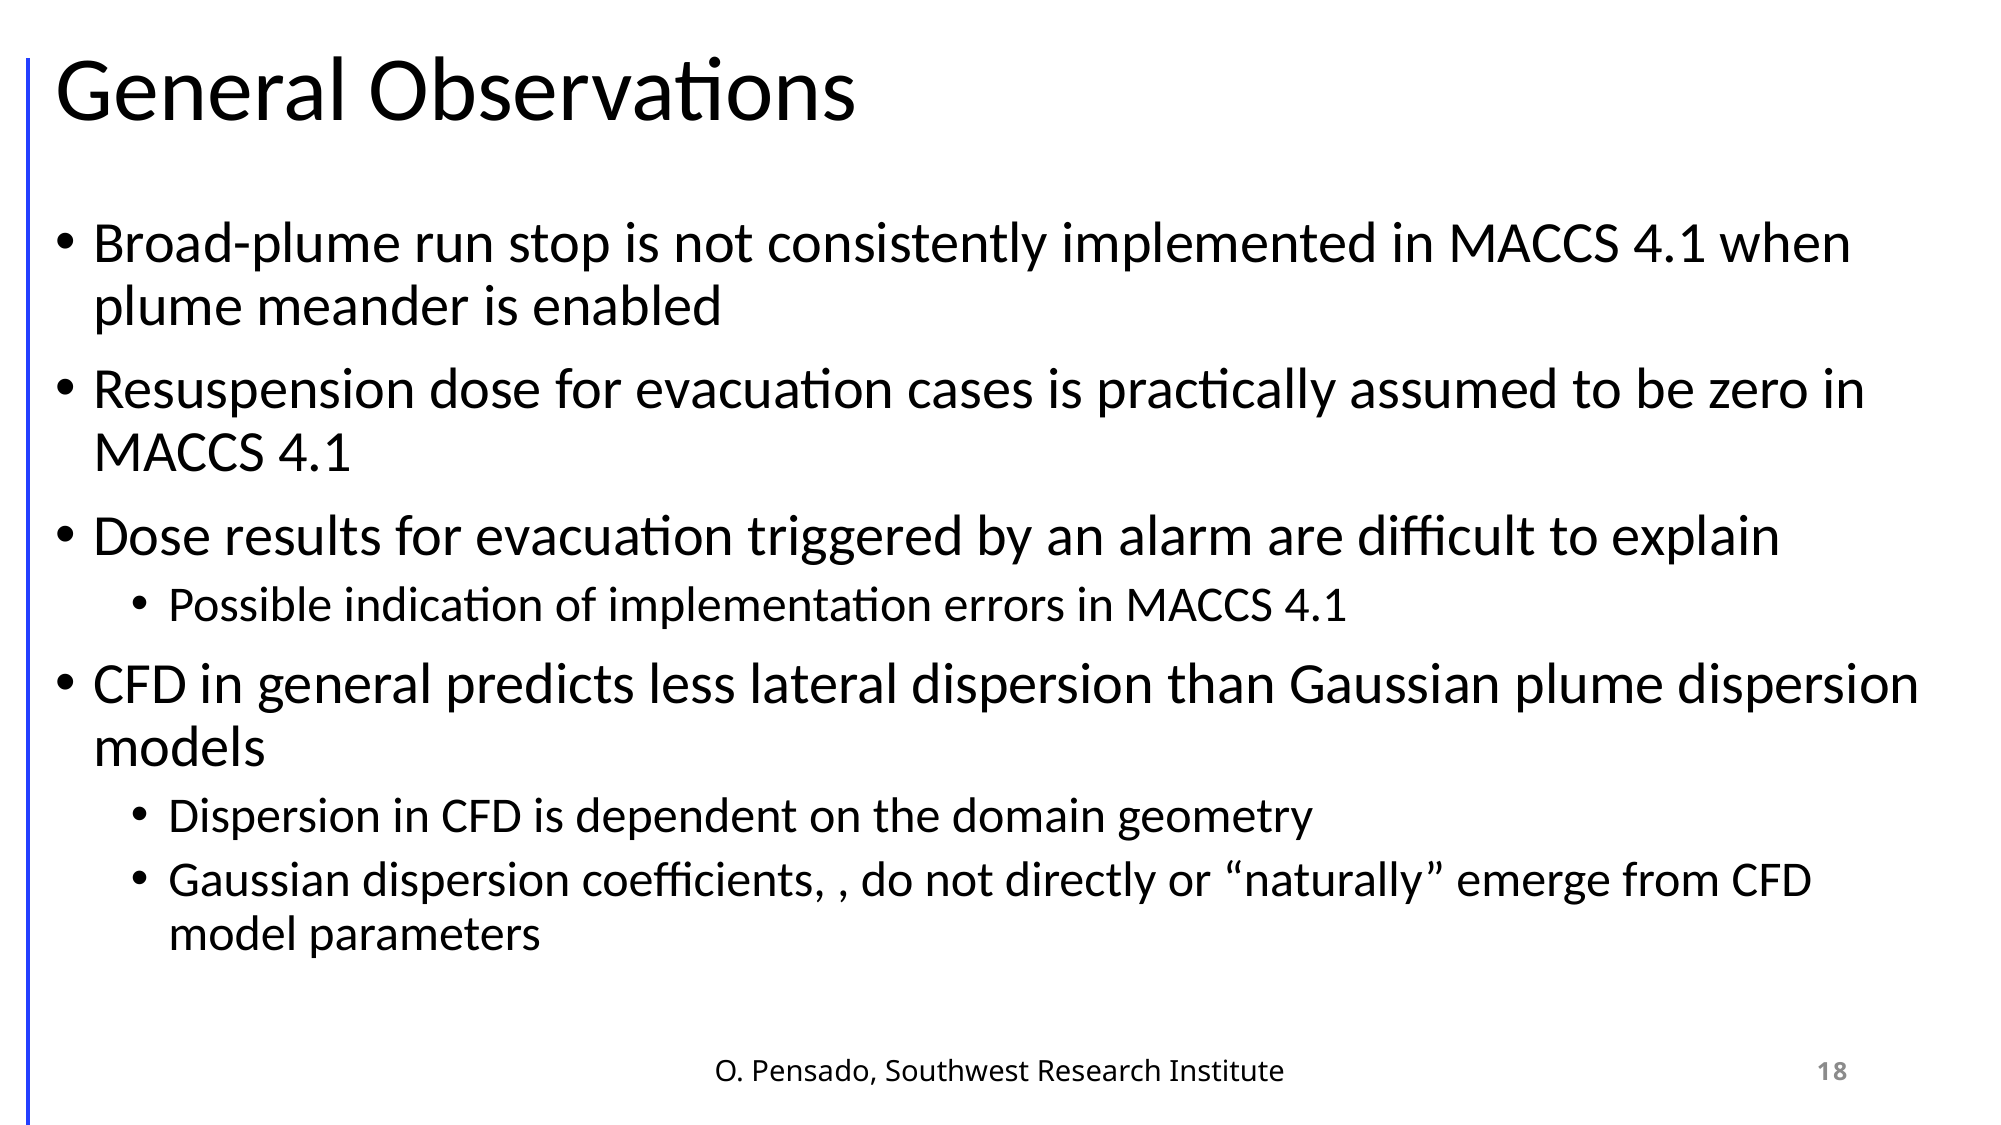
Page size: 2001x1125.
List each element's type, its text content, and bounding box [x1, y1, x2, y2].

footer O. Pensado, Southwest Research Institute [662, 1042, 1338, 1103]
title General Observations [40, 5, 1952, 176]
slide_number 18 [1412, 1042, 1863, 1103]
